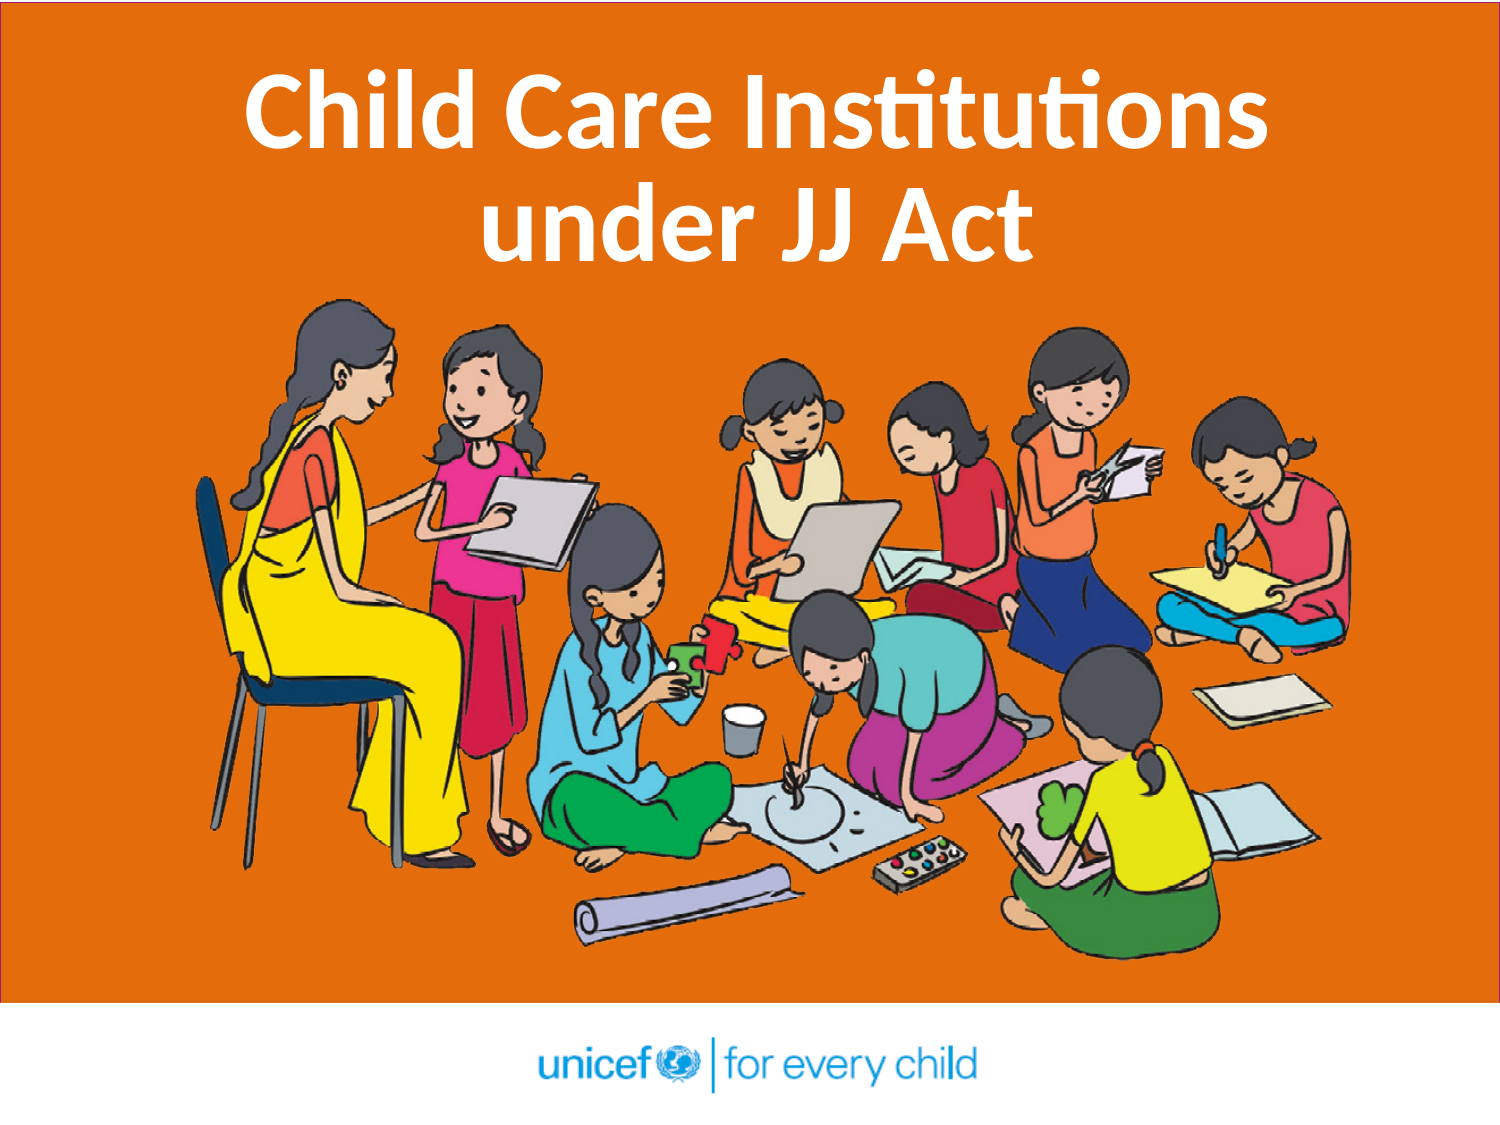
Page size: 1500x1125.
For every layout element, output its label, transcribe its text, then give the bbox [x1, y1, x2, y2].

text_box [0, 1002, 1500, 1125]
title Child Care Institutions under JJ Act [144, 56, 1371, 298]
picture [176, 299, 1372, 972]
text_box [0, 2, 1500, 1001]
